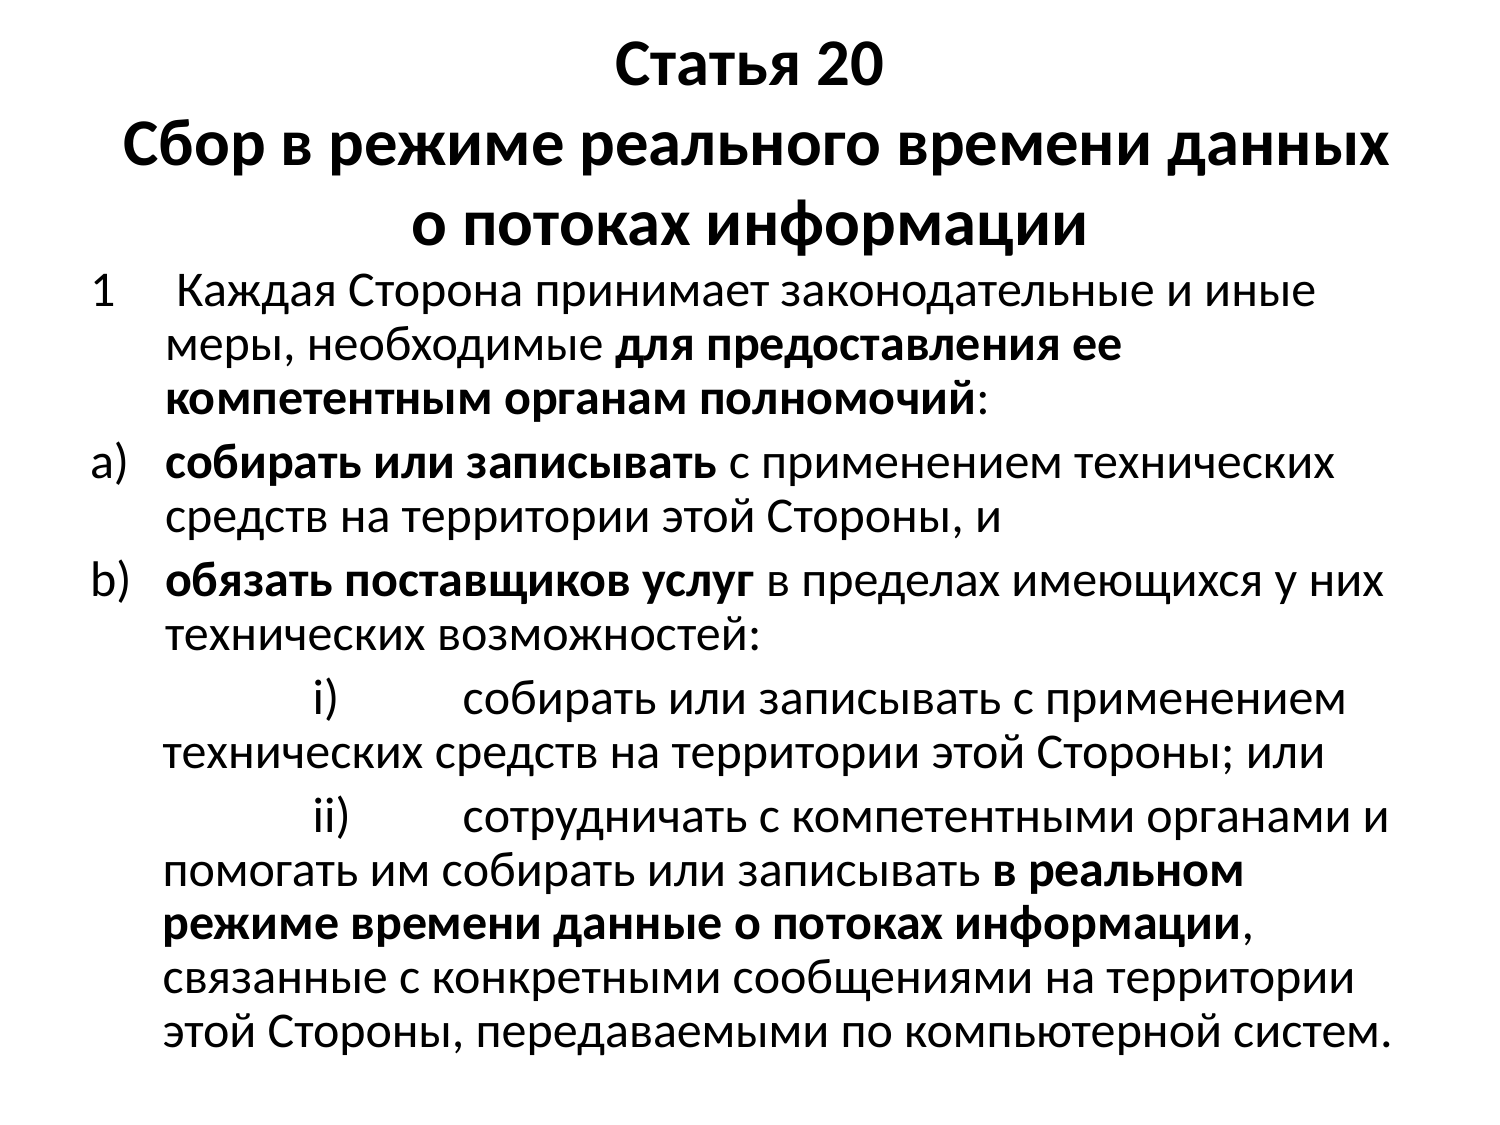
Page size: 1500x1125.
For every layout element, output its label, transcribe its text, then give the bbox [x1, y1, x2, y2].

list 1 Каждая Сторона принимает законодательные и иные меры, необходимые для предоставления ее компетентным органам полномочий: a) собирать или записывать с применением технических средств на территории этой Стороны, и b) обязать поставщиков услуг в пределах имеющихся у них технических возможностей: i) собирать или записывать с применением технических средств на территории этой Стороны; или ii) сотрудничать с компетентными органами и помогать им собирать или записывать в реальном режиме времени данные о потоках информации, связанные с конкретными сообщениями на территории этой Стороны, передаваемыми по компьютерной систем. [74, 255, 1426, 1086]
title Статья 20 Сбор в режиме реального времени данных о потоках информации [74, 44, 1426, 233]
